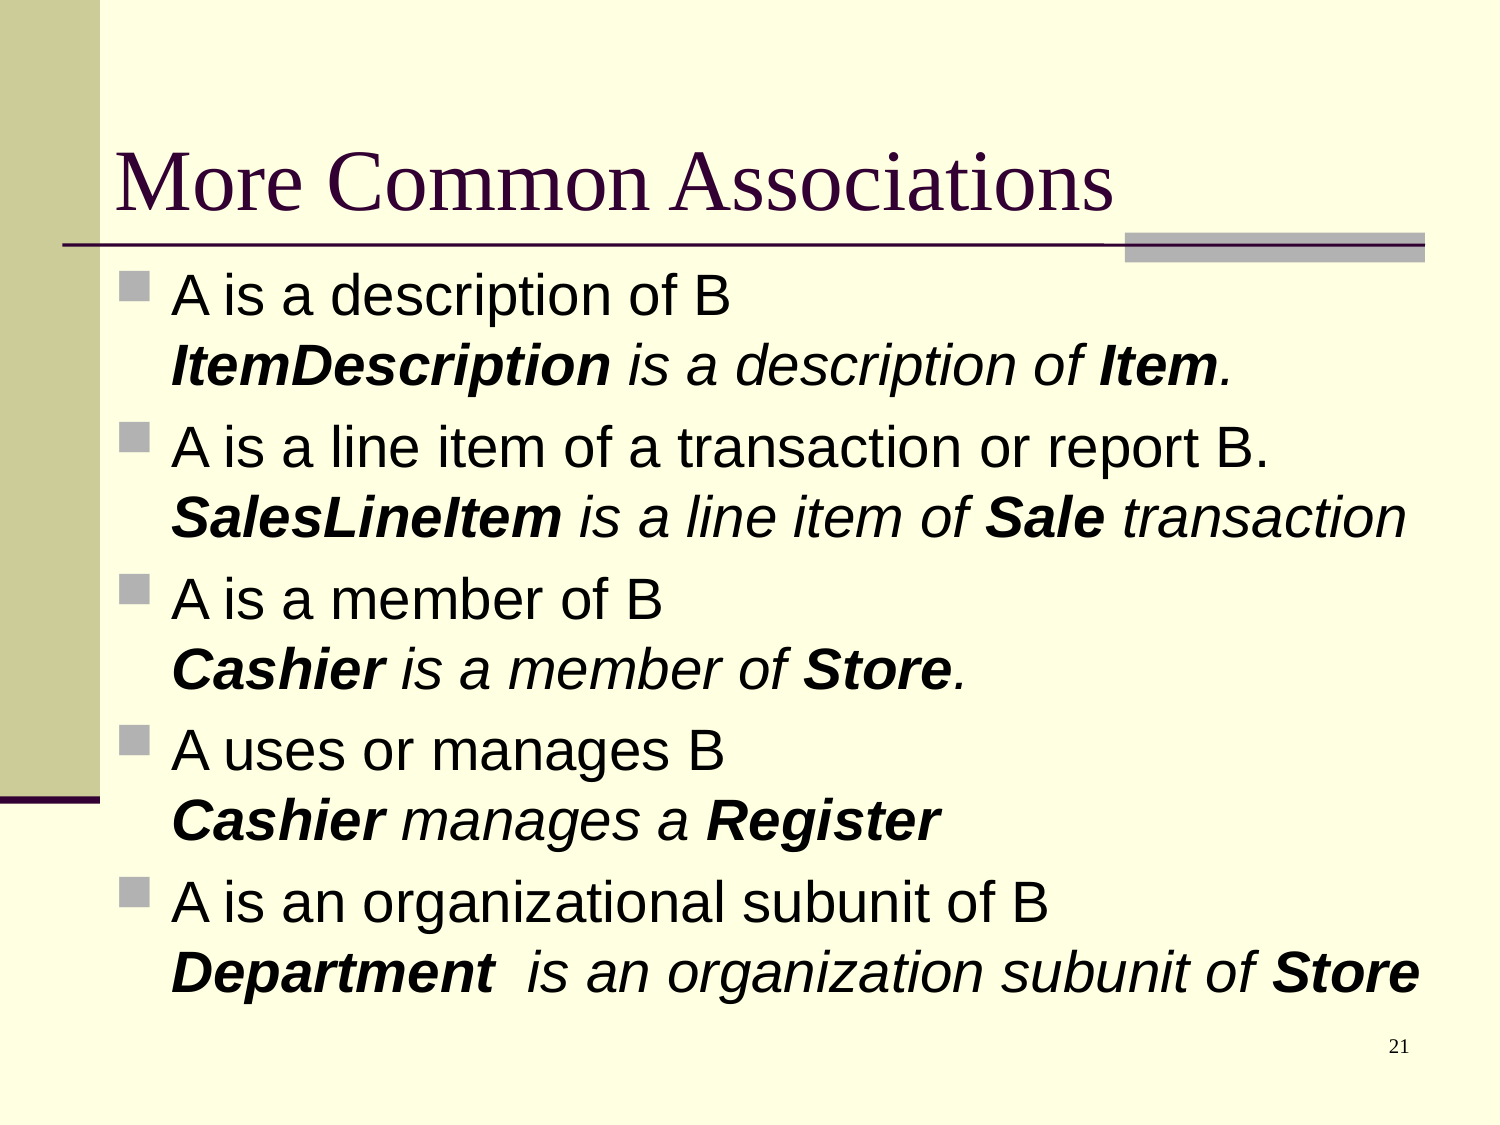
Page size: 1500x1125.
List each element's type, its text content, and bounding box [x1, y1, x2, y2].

title More Common Associations [99, 112, 1299, 238]
list A is a description of B ItemDescription is a description of Item. A is a line item of a transaction or report B. SalesLineItem is a line item of Sale transaction A is a member of B Cashier is a member of Store. A uses or manages B Cashier manages a Register A is an organizational subunit of B Department is an organization subunit of Store [99, 249, 1476, 913]
slide_number 21 [1112, 1024, 1426, 1101]
